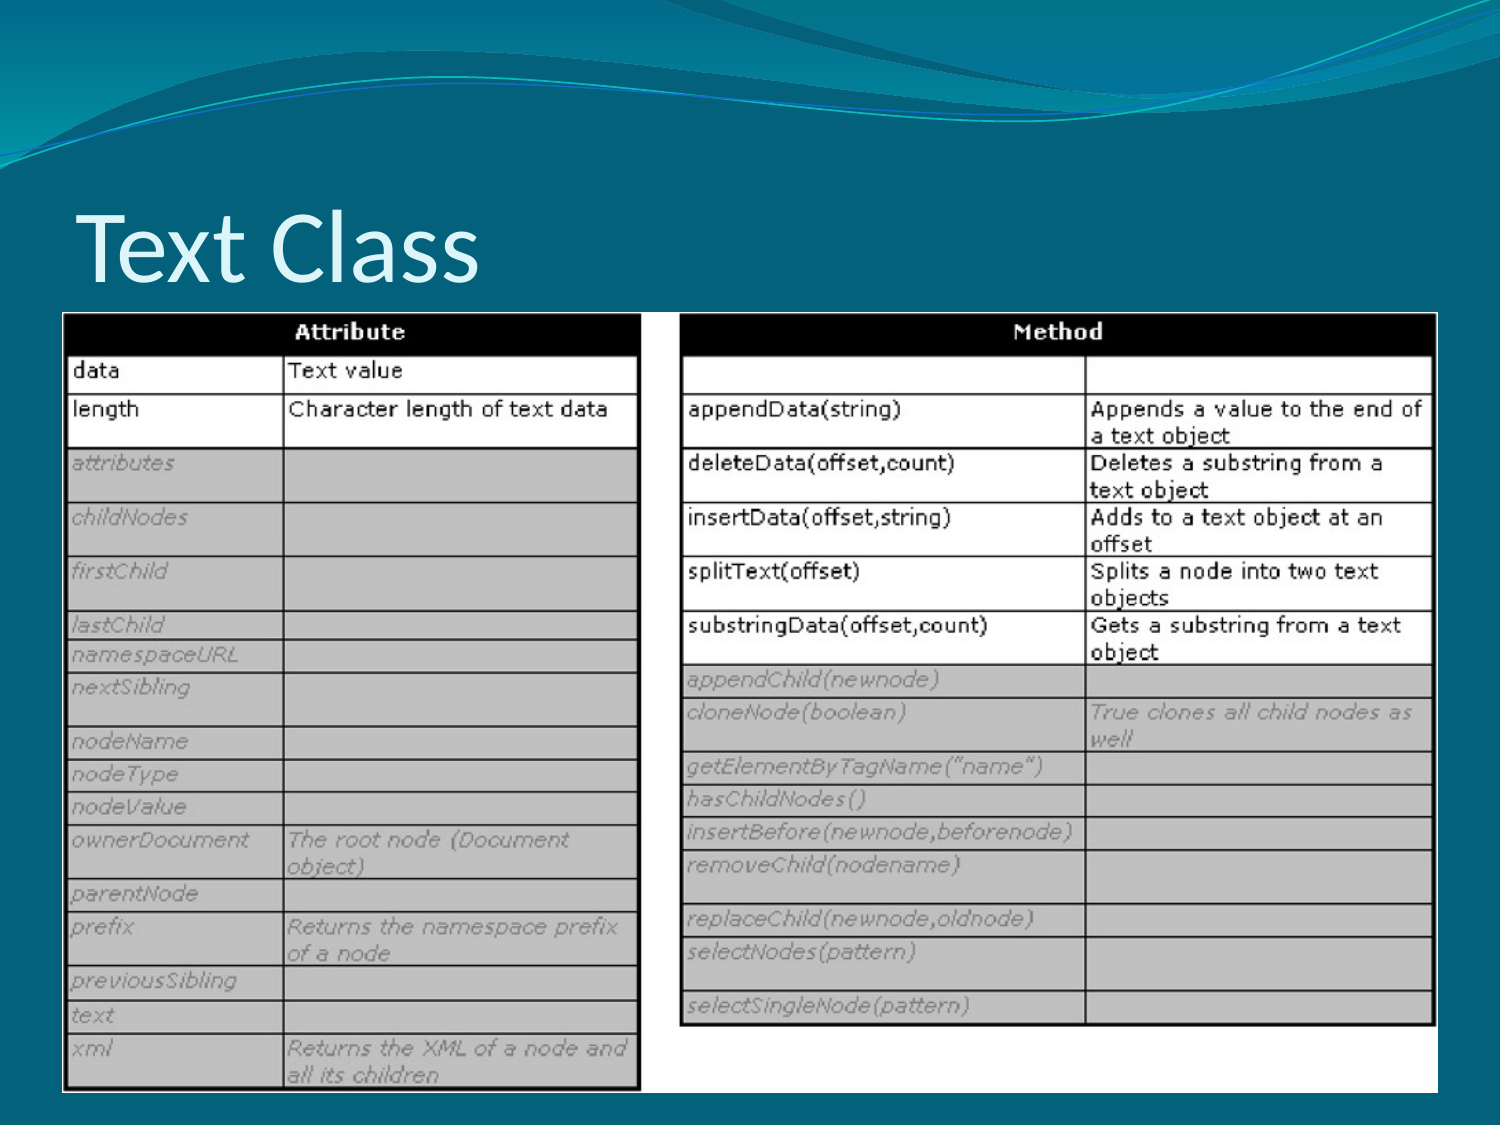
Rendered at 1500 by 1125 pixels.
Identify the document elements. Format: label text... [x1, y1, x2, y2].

title Text Class [74, 115, 1426, 304]
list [62, 312, 1438, 1093]
